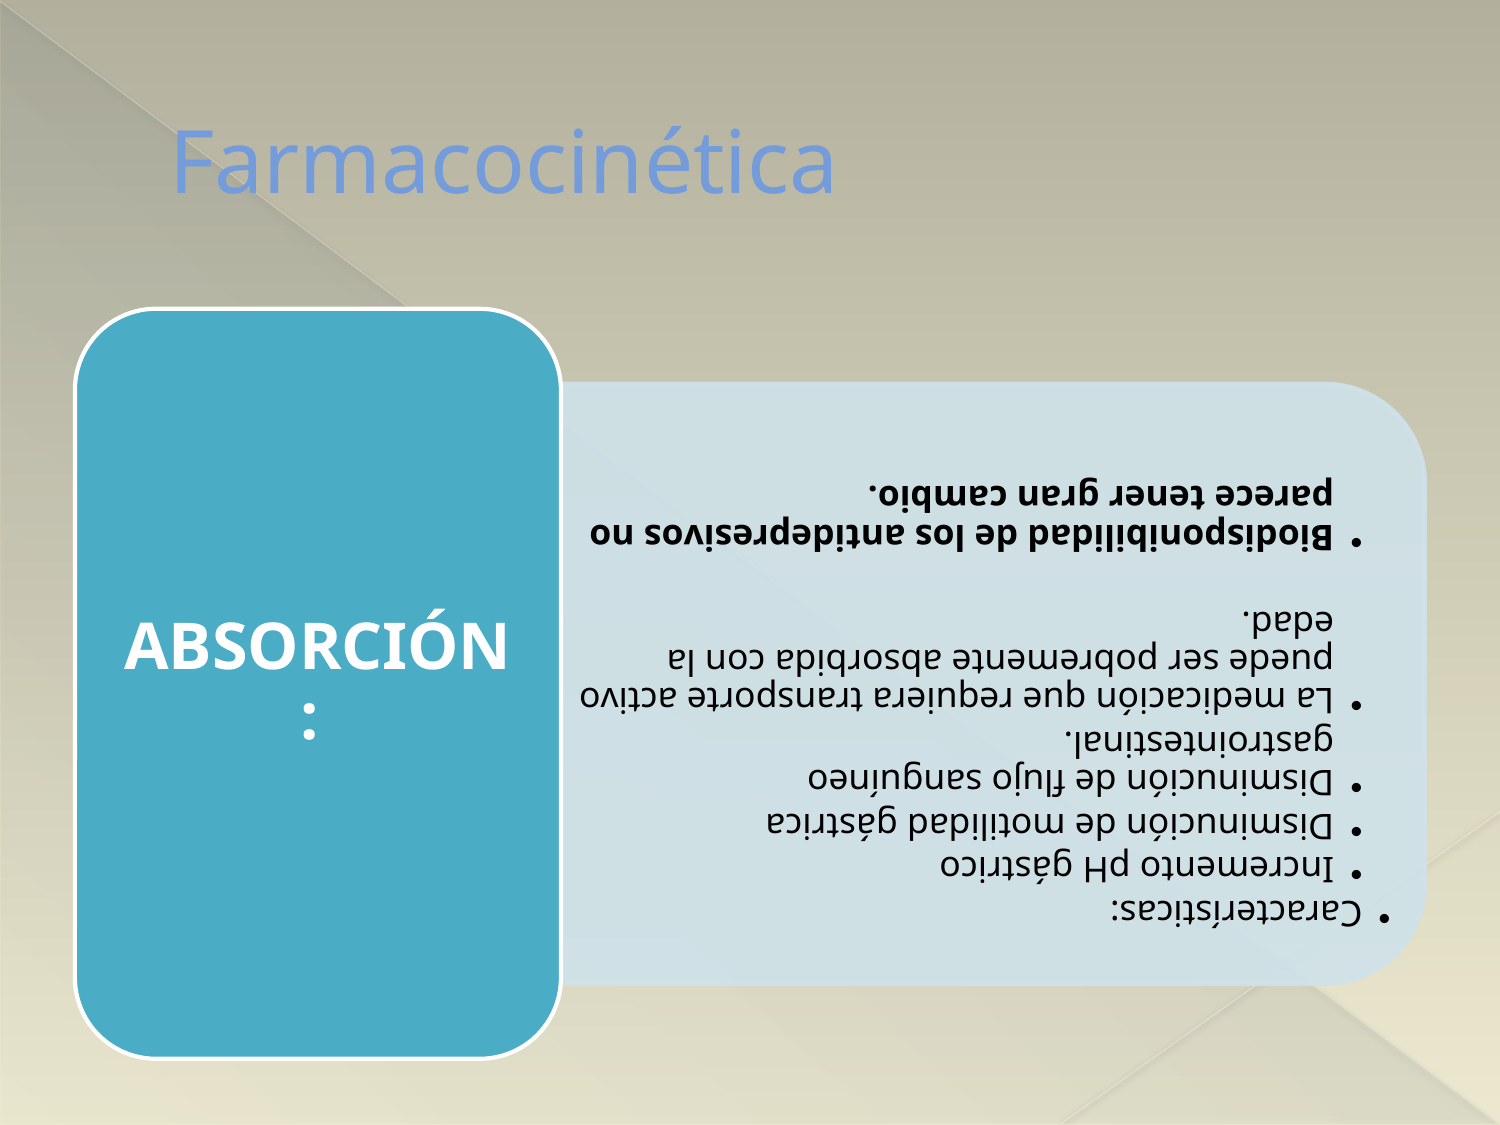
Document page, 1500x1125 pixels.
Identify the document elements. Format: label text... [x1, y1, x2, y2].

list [74, 308, 1426, 1060]
title Farmacocinética [75, 43, 1425, 274]
